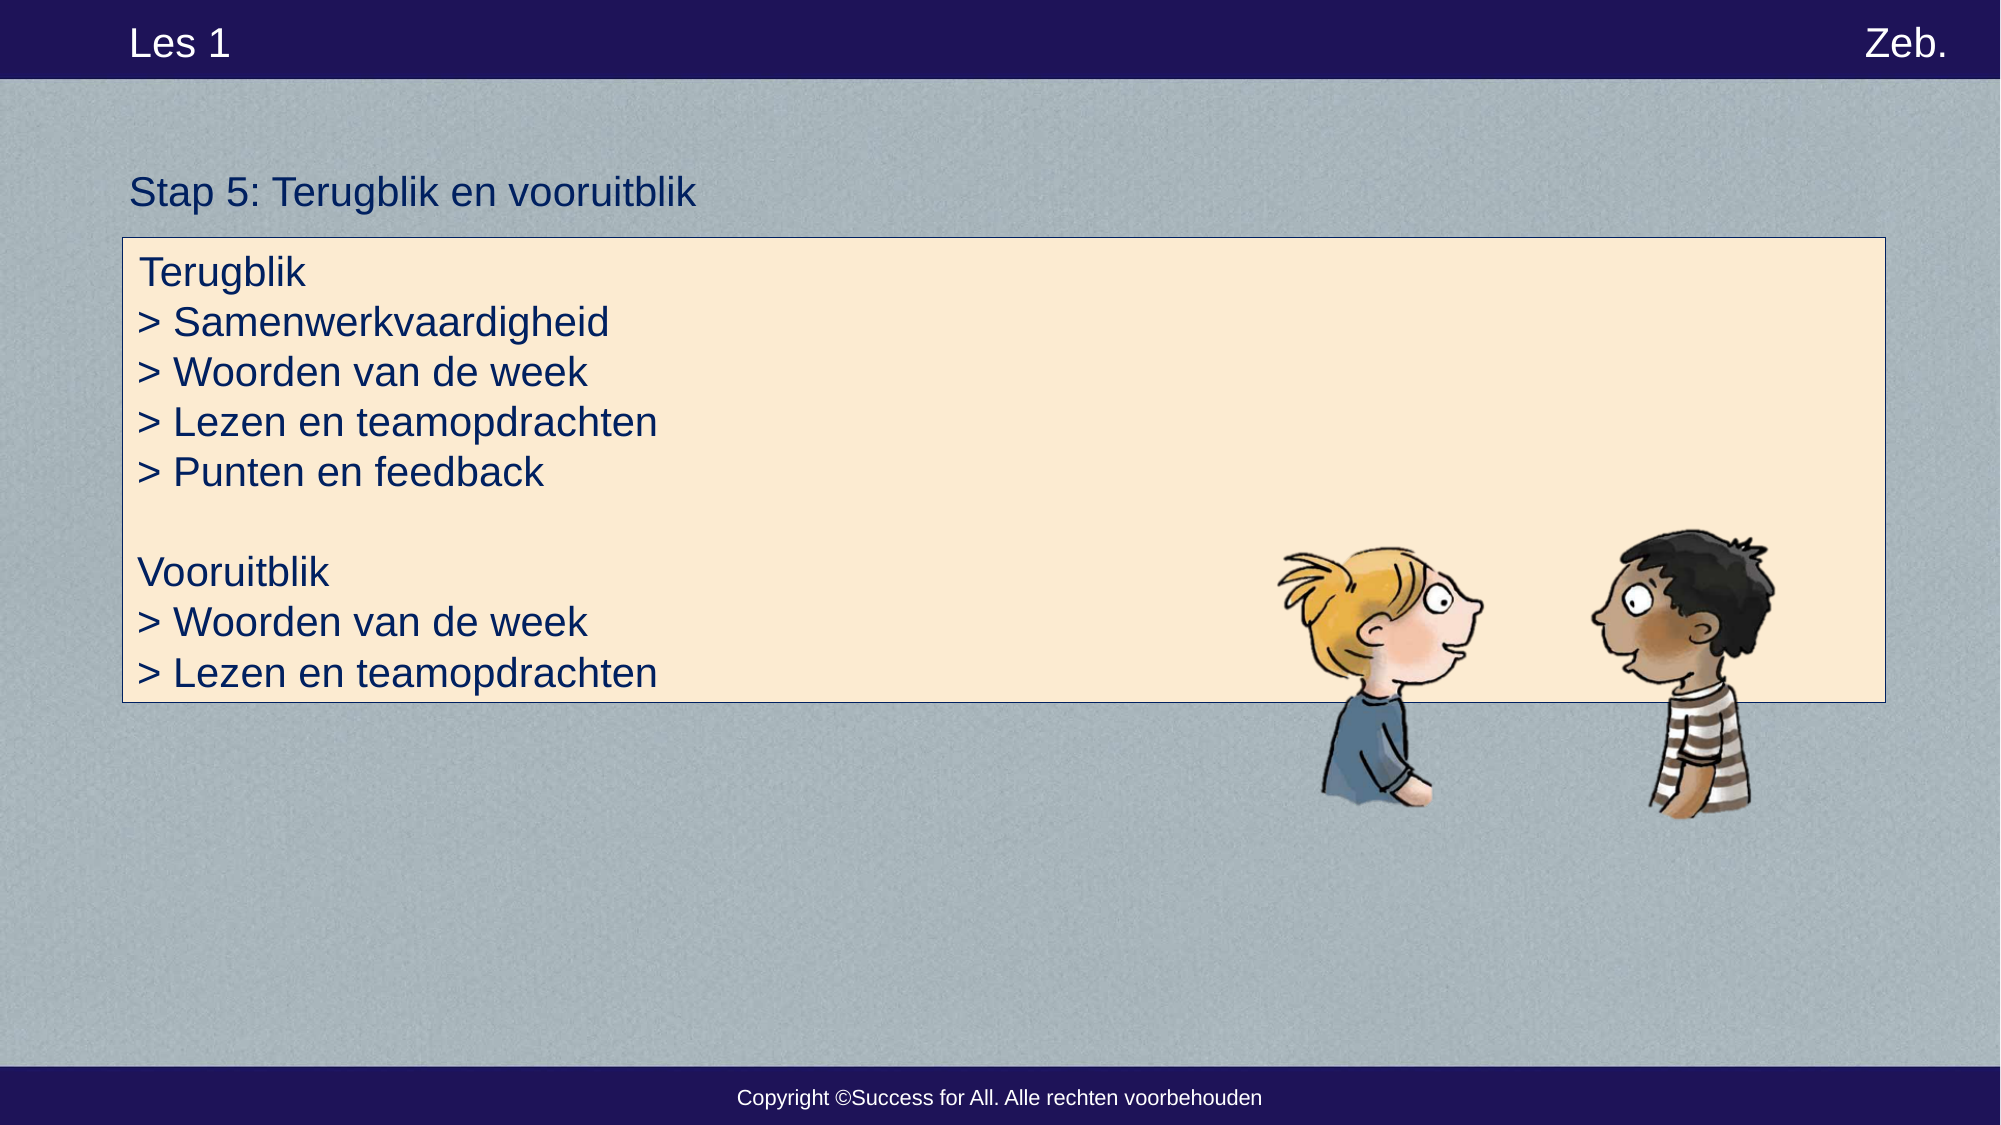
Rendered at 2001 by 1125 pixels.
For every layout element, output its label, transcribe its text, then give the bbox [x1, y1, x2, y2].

text_box Les 1 [114, 8, 354, 73]
text_box Stap 5: Terugblik en vooruitblik [114, 157, 907, 223]
text_box Zeb. [786, 8, 1963, 73]
picture [0, 0, 2001, 1125]
text_box Terugblik > Samenwerkvaardigheid > Woorden van de week > Lezen en teamopdrachten > Punten en feedback Vooruitblik > Woorden van de week > Lezen en teamopdrachten [122, 237, 1886, 703]
text_box Copyright ©Success for All. Alle rechten voorbehouden [0, 1076, 2000, 1125]
